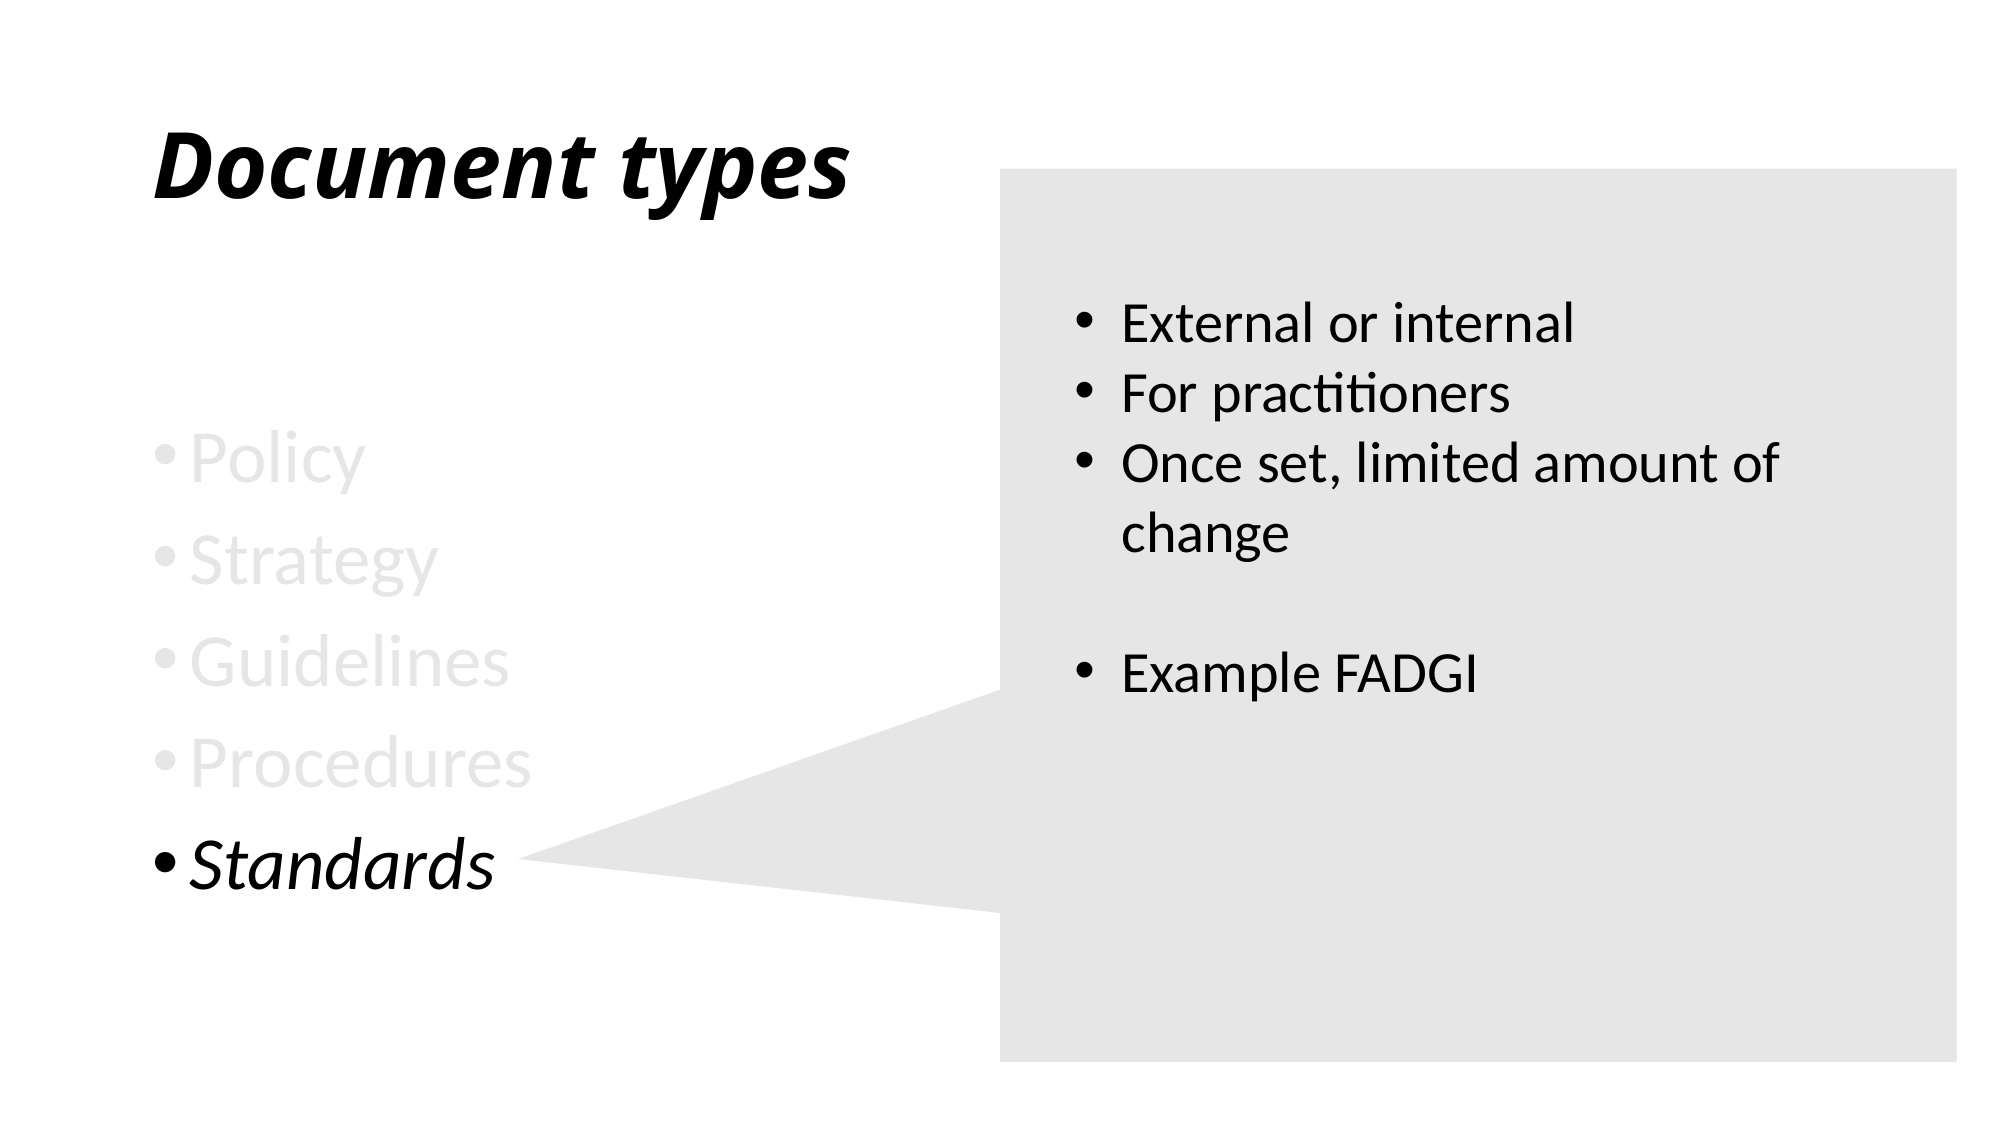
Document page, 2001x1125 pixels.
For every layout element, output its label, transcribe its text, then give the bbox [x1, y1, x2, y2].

list Policy Strategy Guidelines Procedures Standards [137, 299, 999, 1014]
title Document types [137, 59, 1863, 278]
text_box [517, 167, 1958, 1063]
text_box External or internal For practitioners Once set, limited amount of change Example FADGI [1059, 277, 1957, 712]
